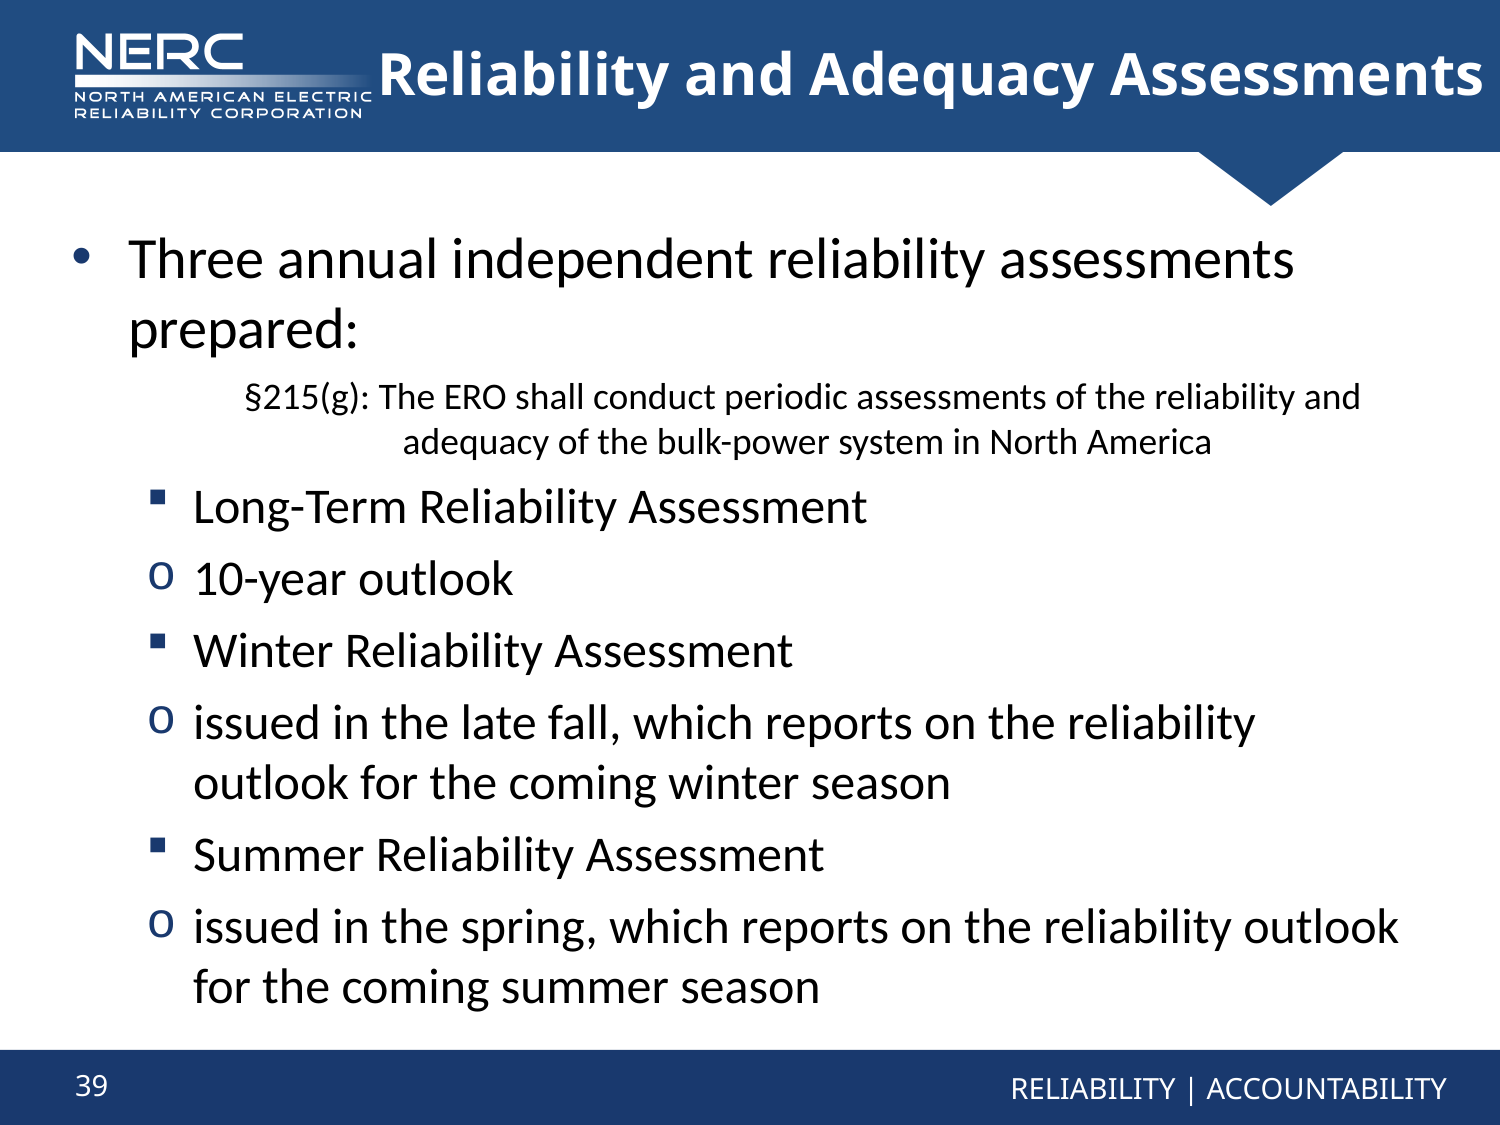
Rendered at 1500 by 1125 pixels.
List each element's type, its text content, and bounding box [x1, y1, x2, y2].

title Reliability and Adequacy Assessments [300, 29, 1500, 138]
list Three annual independent reliability assessments prepared: §215(g): The ERO shall conduct periodic assessments of the reliability and adequacy of the bulk-power system in North America Long-Term Reliability Assessment 10-year outlook Winter Reliability Assessment issued in the late fall, which reports on the reliability outlook for the coming winter season Summer Reliability Assessment issued in the spring, which reports on the reliability outlook for the coming summer season [56, 212, 1438, 1005]
picture [0, 0, 1500, 206]
